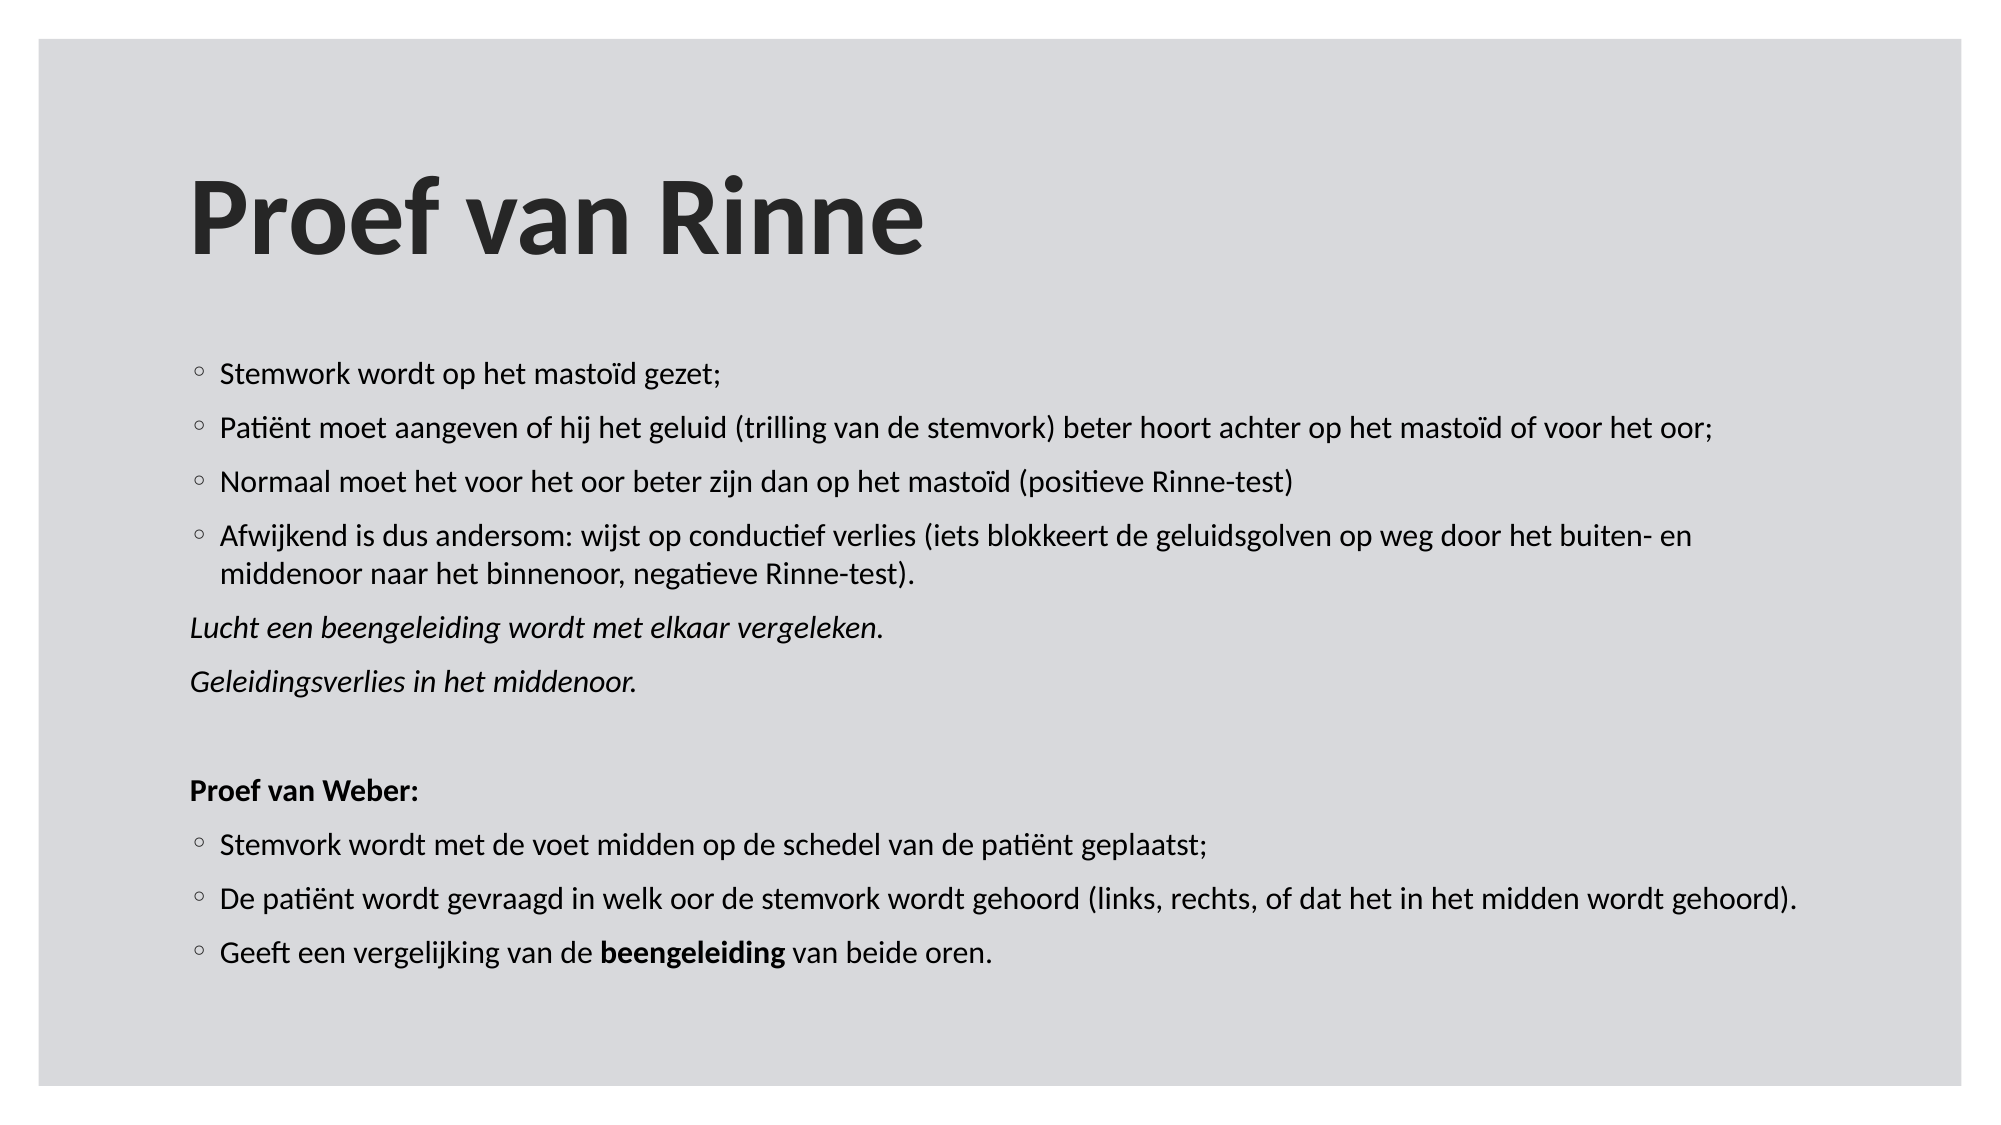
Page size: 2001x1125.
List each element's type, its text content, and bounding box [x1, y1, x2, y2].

title Proef van Rinne [174, 105, 1825, 331]
list Stemwork wordt op het mastoïd gezet; Patiënt moet aangeven of hij het geluid (trilling van de stemvork) beter hoort achter op het mastoïd of voor het oor; Normaal moet het voor het oor beter zijn dan op het mastoïd (positieve Rinne-test) Afwijkend is dus andersom: wijst op conductief verlies (iets blokkeert de geluidsgolven op weg door het buiten- en middenoor naar het binnenoor, negatieve Rinne-test). Lucht een beengeleiding wordt met elkaar vergeleken. Geleidingsverlies in het middenoor. Proef van Weber: Stemvork wordt met de voet midden op de schedel van de patiënt geplaatst; De patiënt wordt gevraagd in welk oor de stemvork wordt gehoord (links, rechts, of dat het in het midden wordt gehoord). Geeft een vergelijking van de beengeleiding van beide oren. [174, 345, 1825, 990]
